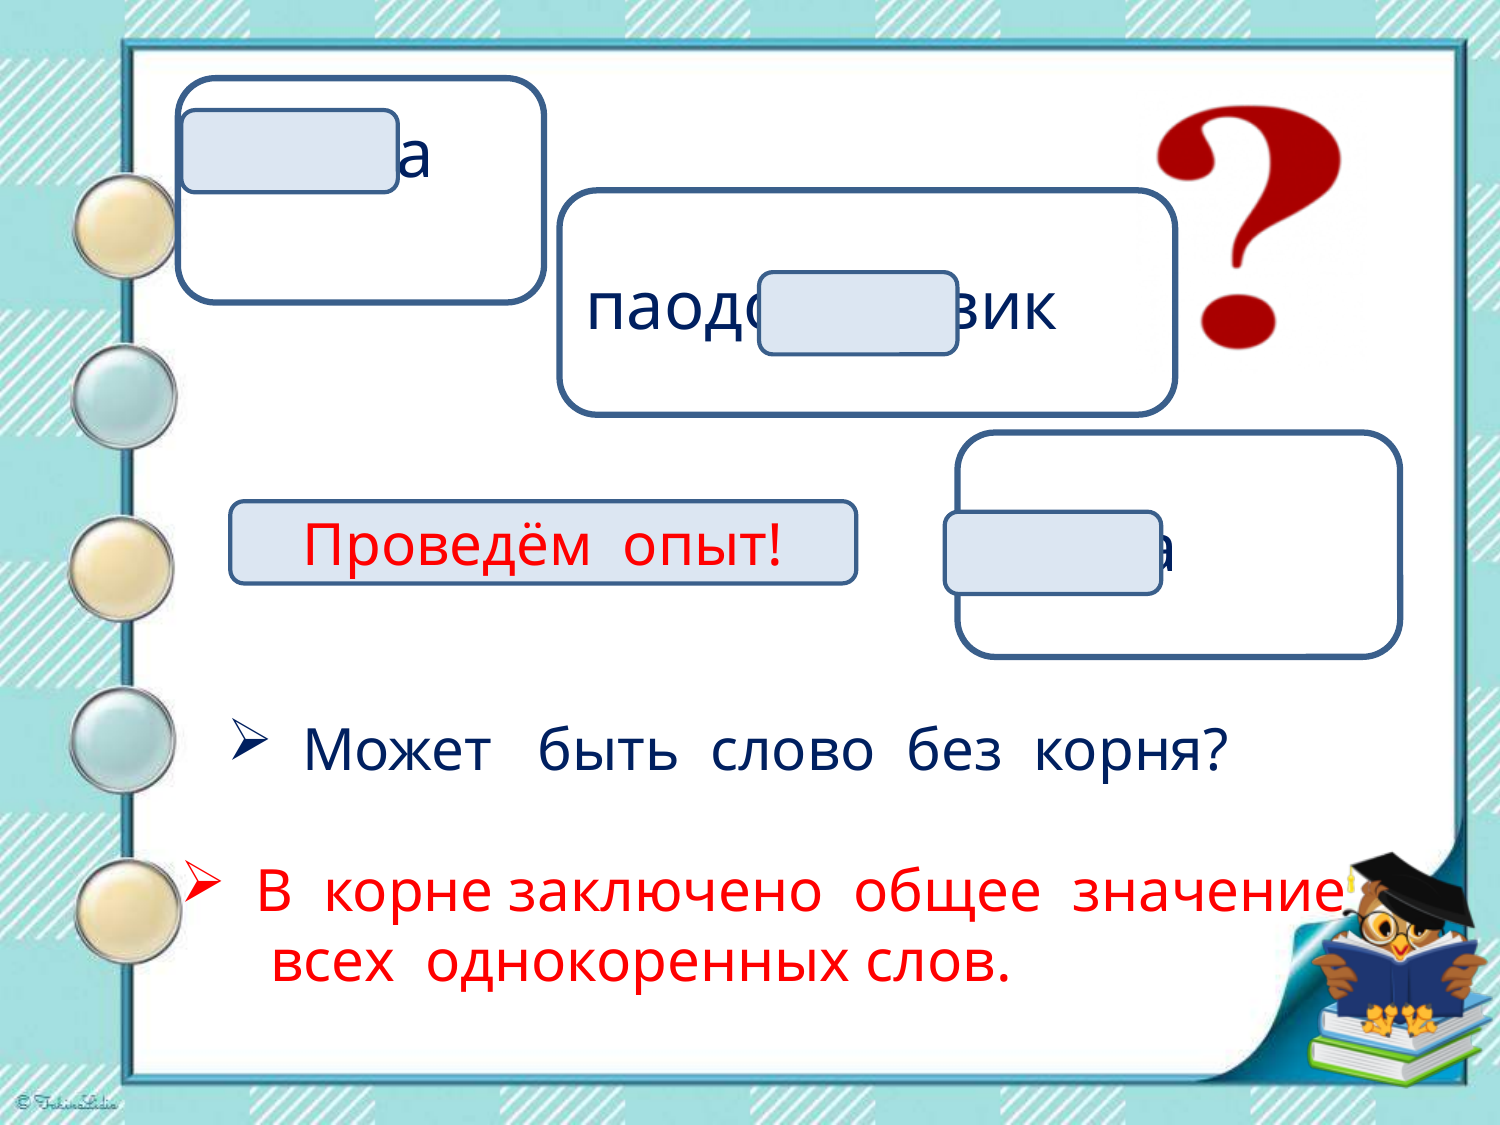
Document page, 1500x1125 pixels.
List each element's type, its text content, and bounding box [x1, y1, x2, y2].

text_box [942, 509, 1164, 597]
text_box Проведём опыт! [228, 499, 859, 586]
text_box [756, 270, 960, 357]
text_box [179, 107, 400, 195]
title Может быть слово без корня? [212, 704, 1341, 845]
text_box осина [955, 430, 1403, 660]
text_box В корне заключено общее значение всех однокоренных слов. [165, 845, 1299, 1000]
text_box осинка [175, 76, 547, 305]
picture [0, 0, 1500, 1125]
text_box паодосиновик [557, 188, 1177, 417]
